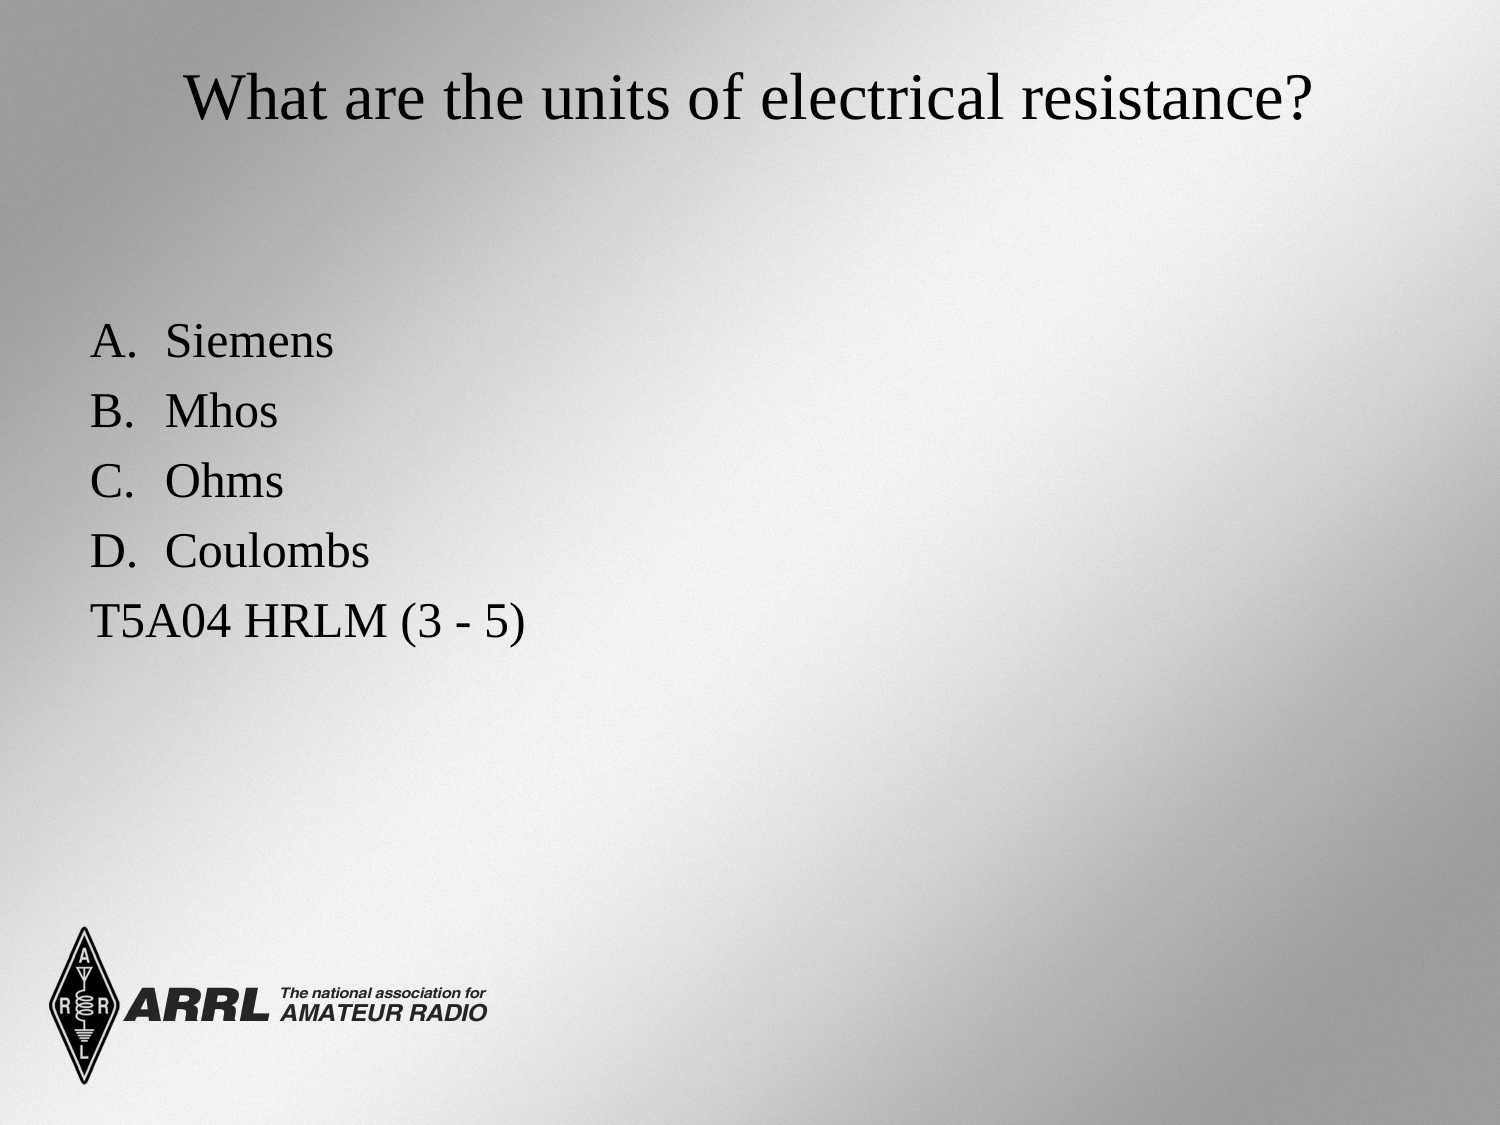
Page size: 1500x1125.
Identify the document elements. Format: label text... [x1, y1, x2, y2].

title What are the units of electrical resistance? [75, 45, 1425, 233]
list Siemens Mhos Ohms Coulombs T5A04 HRLM (3 - 5) [75, 299, 1425, 1005]
picture [0, 0, 1500, 1125]
